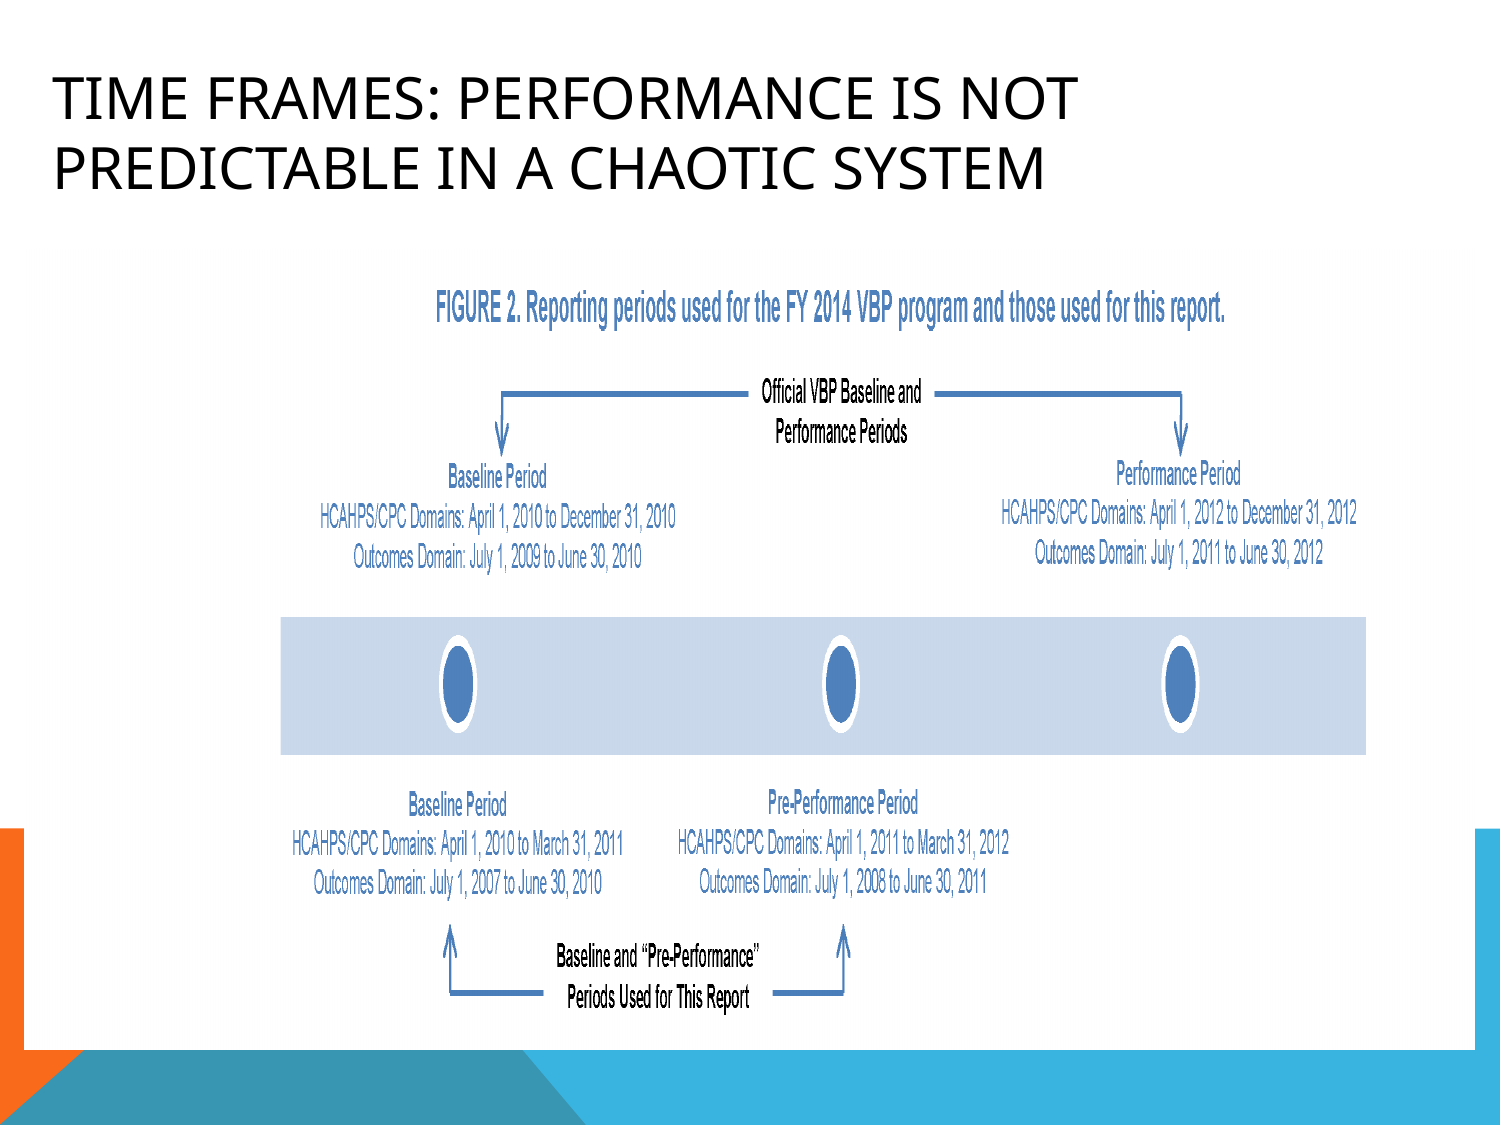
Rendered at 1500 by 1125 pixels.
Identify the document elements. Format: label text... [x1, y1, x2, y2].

title Time Frames: Performance is not Predictable in a Chaotic System [37, 37, 1313, 225]
picture [24, 249, 1476, 1051]
